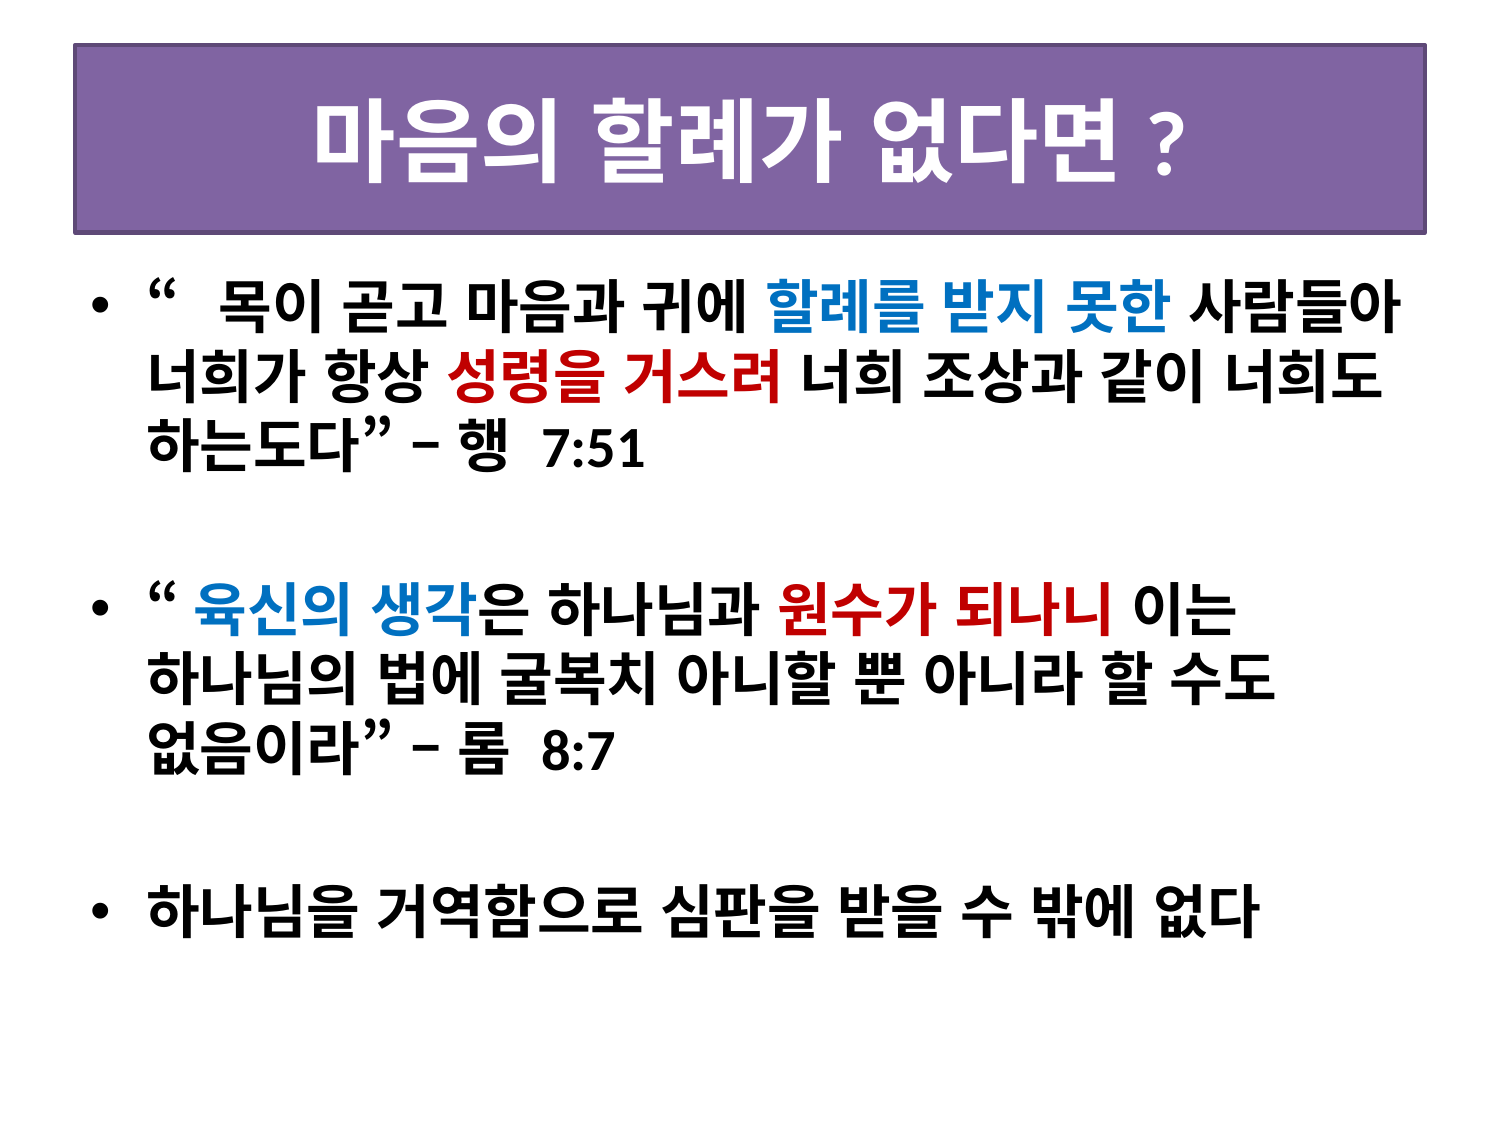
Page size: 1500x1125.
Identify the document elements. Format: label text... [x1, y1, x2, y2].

title 마음의 할례가 없다면? [73, 43, 1427, 235]
list “목이 곧고 마음과 귀에 할례를 받지 못한 사람들아 너희가 항상 성령을 거스려 너희 조상과 같이 너희도 하는도다” – 행 7:51 “육신의 생각은 하나님과 원수가 되나니 이는 하나님의 법에 굴복치 아니할 뿐 아니라 할 수도 없음이라” – 롬 8:7 하나님을 거역함으로 심판을 받을 수 밖에 없다 [75, 262, 1425, 1005]
